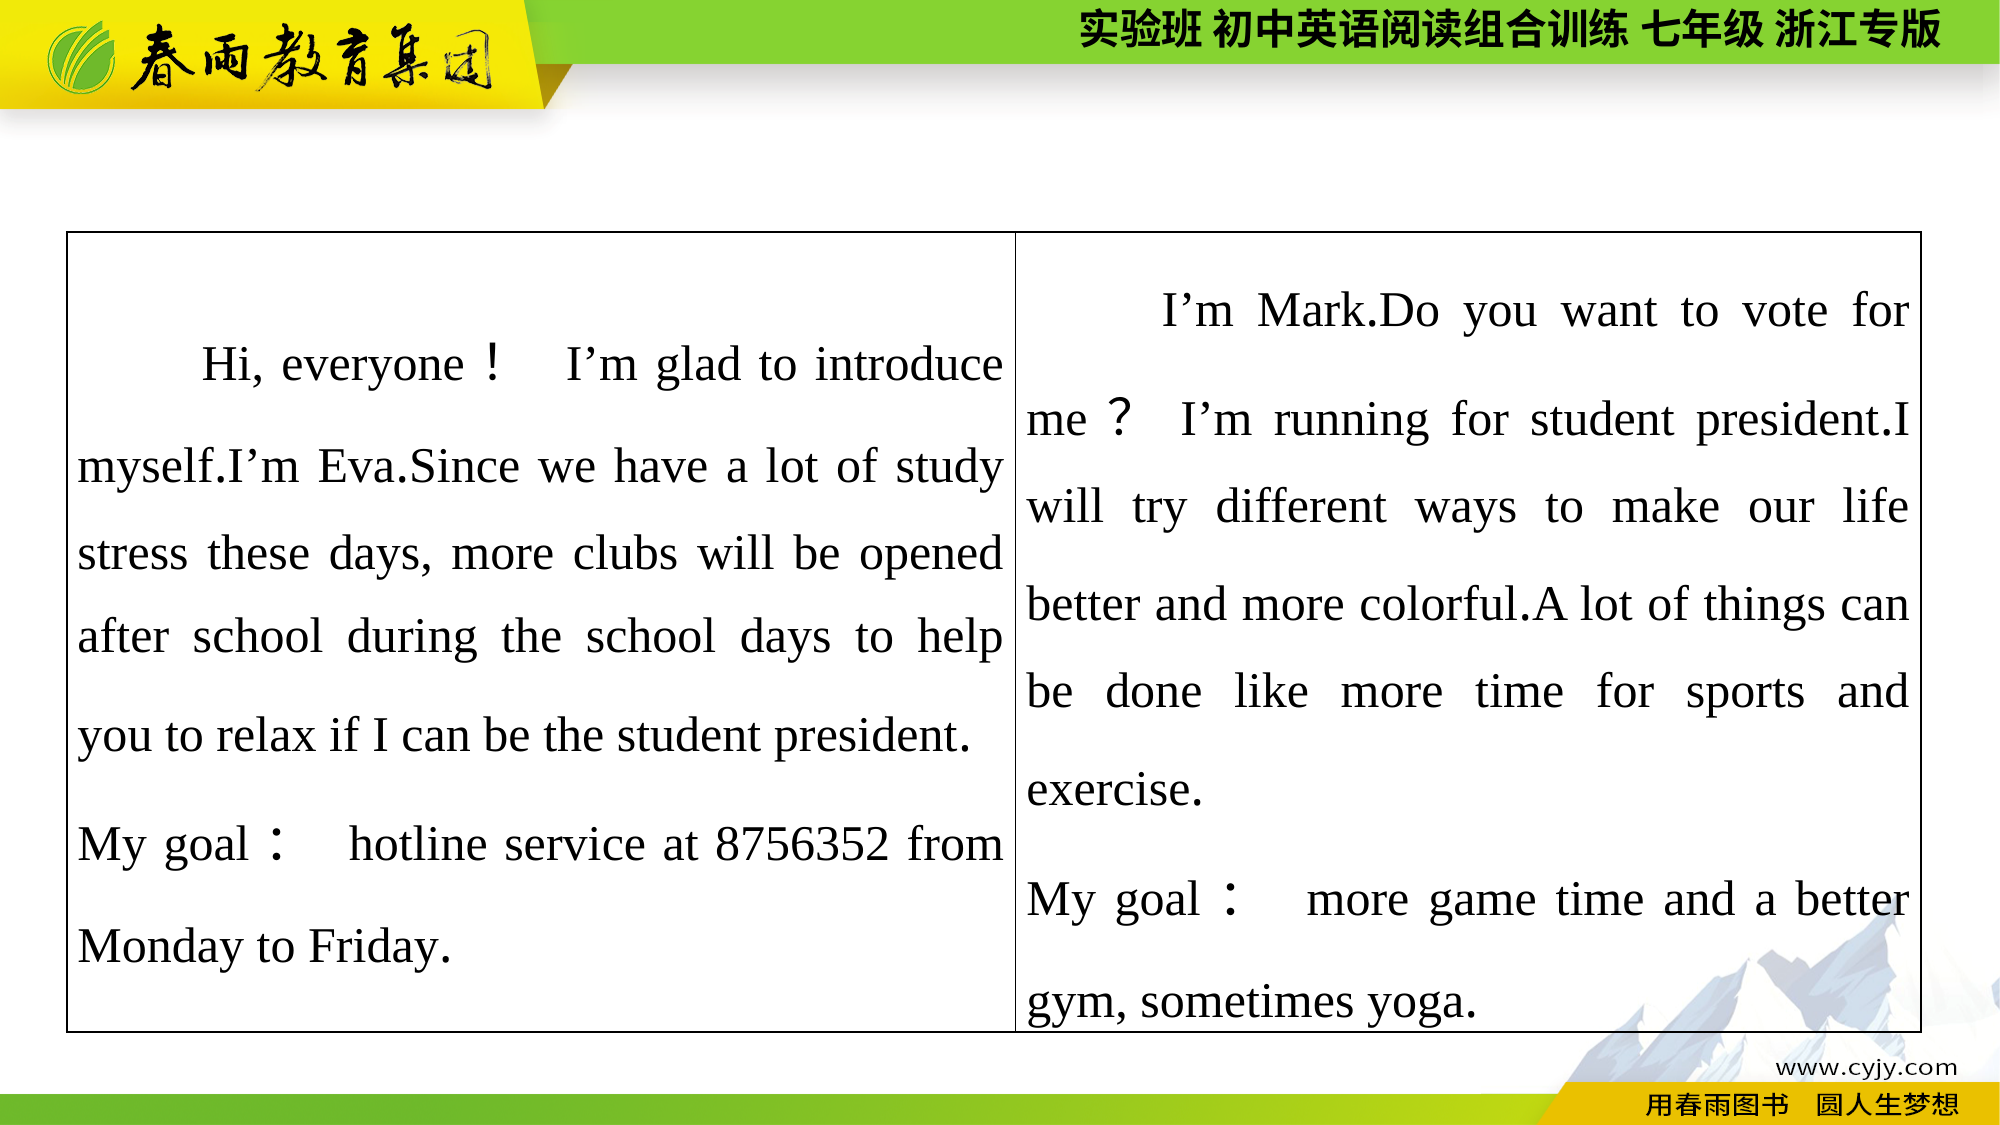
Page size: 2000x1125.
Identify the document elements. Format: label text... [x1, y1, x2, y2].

table_header Hi, everyone！ I’m glad to introduce myself.I’m Eva.Since we have a lot of study stress these days, more clubs will be opened after school during the school days to help you to relax if I can be the student president. My goal： hotline service at 8756352 from Monday to Friday. [68, 233, 1015, 1031]
table_header I’m Mark.Do you want to vote for me？I’m running for student president.I will try different ways to make our life better and more colorful.A lot of things can be done like more time for sports and exercise. My goal： more game time and a better gym, sometimes yoga. [1016, 233, 1920, 1031]
picture [0, 0, 2000, 1125]
